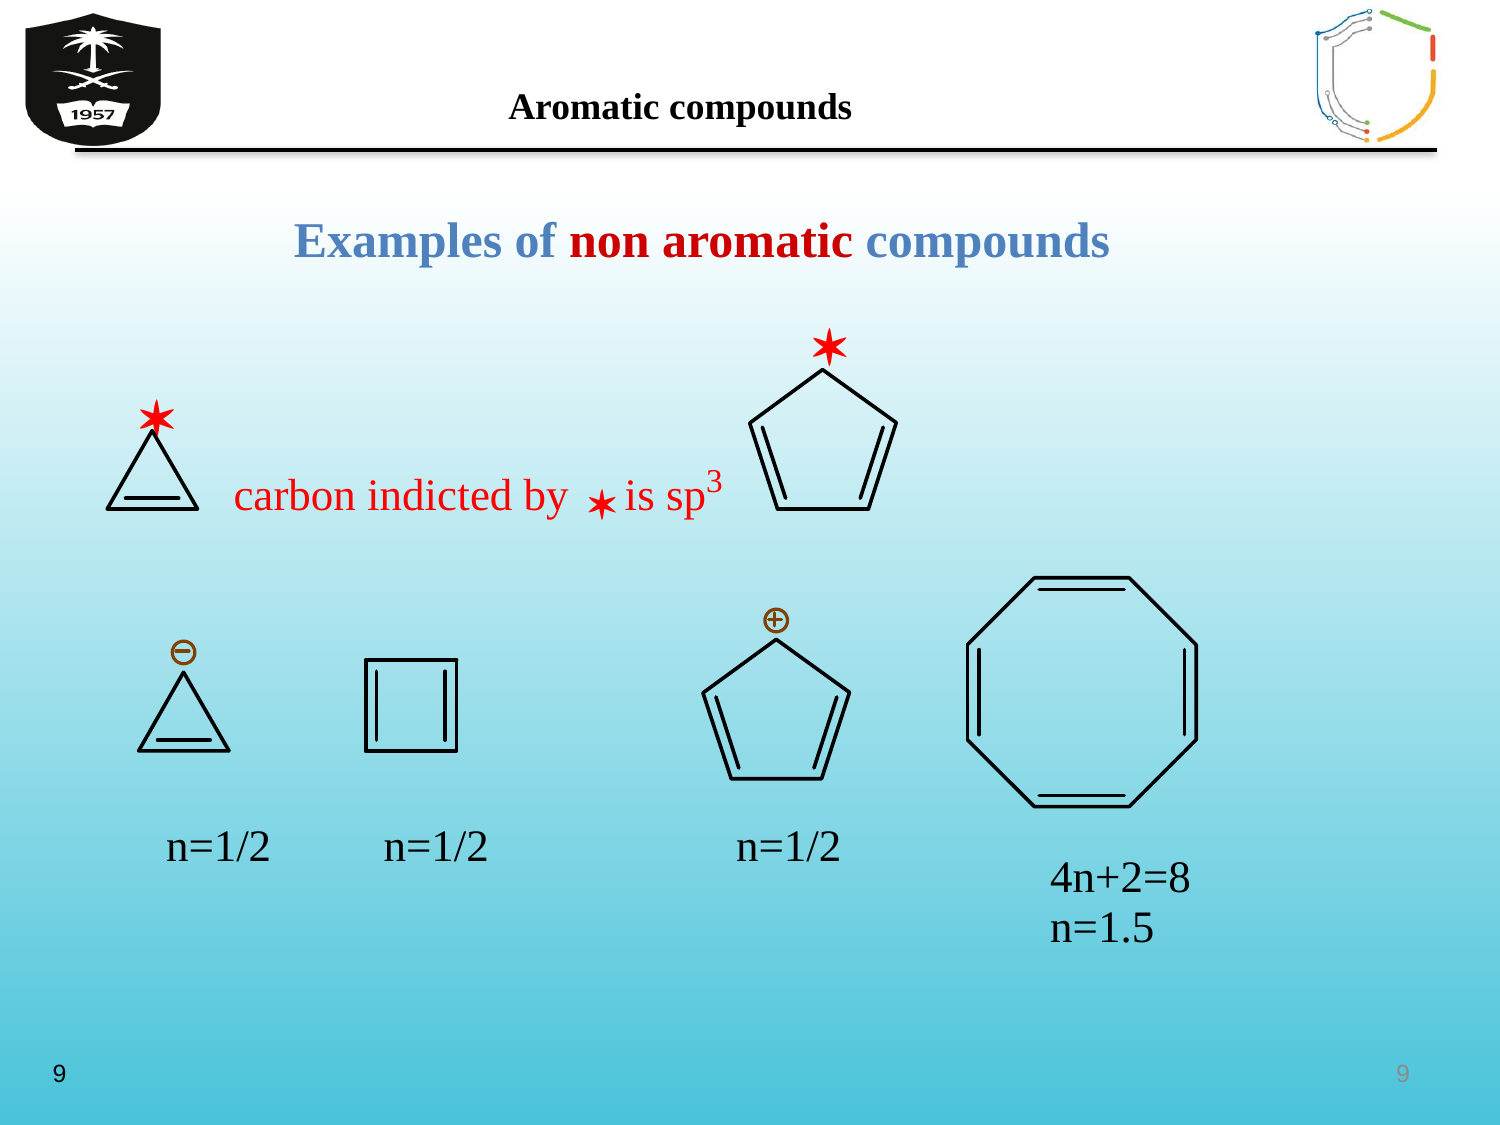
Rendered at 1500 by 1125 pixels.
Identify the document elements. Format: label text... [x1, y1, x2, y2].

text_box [99, 312, 1439, 954]
text_box Aromatic compounds [493, 74, 868, 135]
picture [1287, 0, 1463, 165]
text_box 9 [37, 1050, 82, 1095]
picture [24, 12, 163, 151]
text_box Examples of non aromatic compounds [278, 199, 1125, 275]
slide_number 9 [1074, 1042, 1425, 1103]
